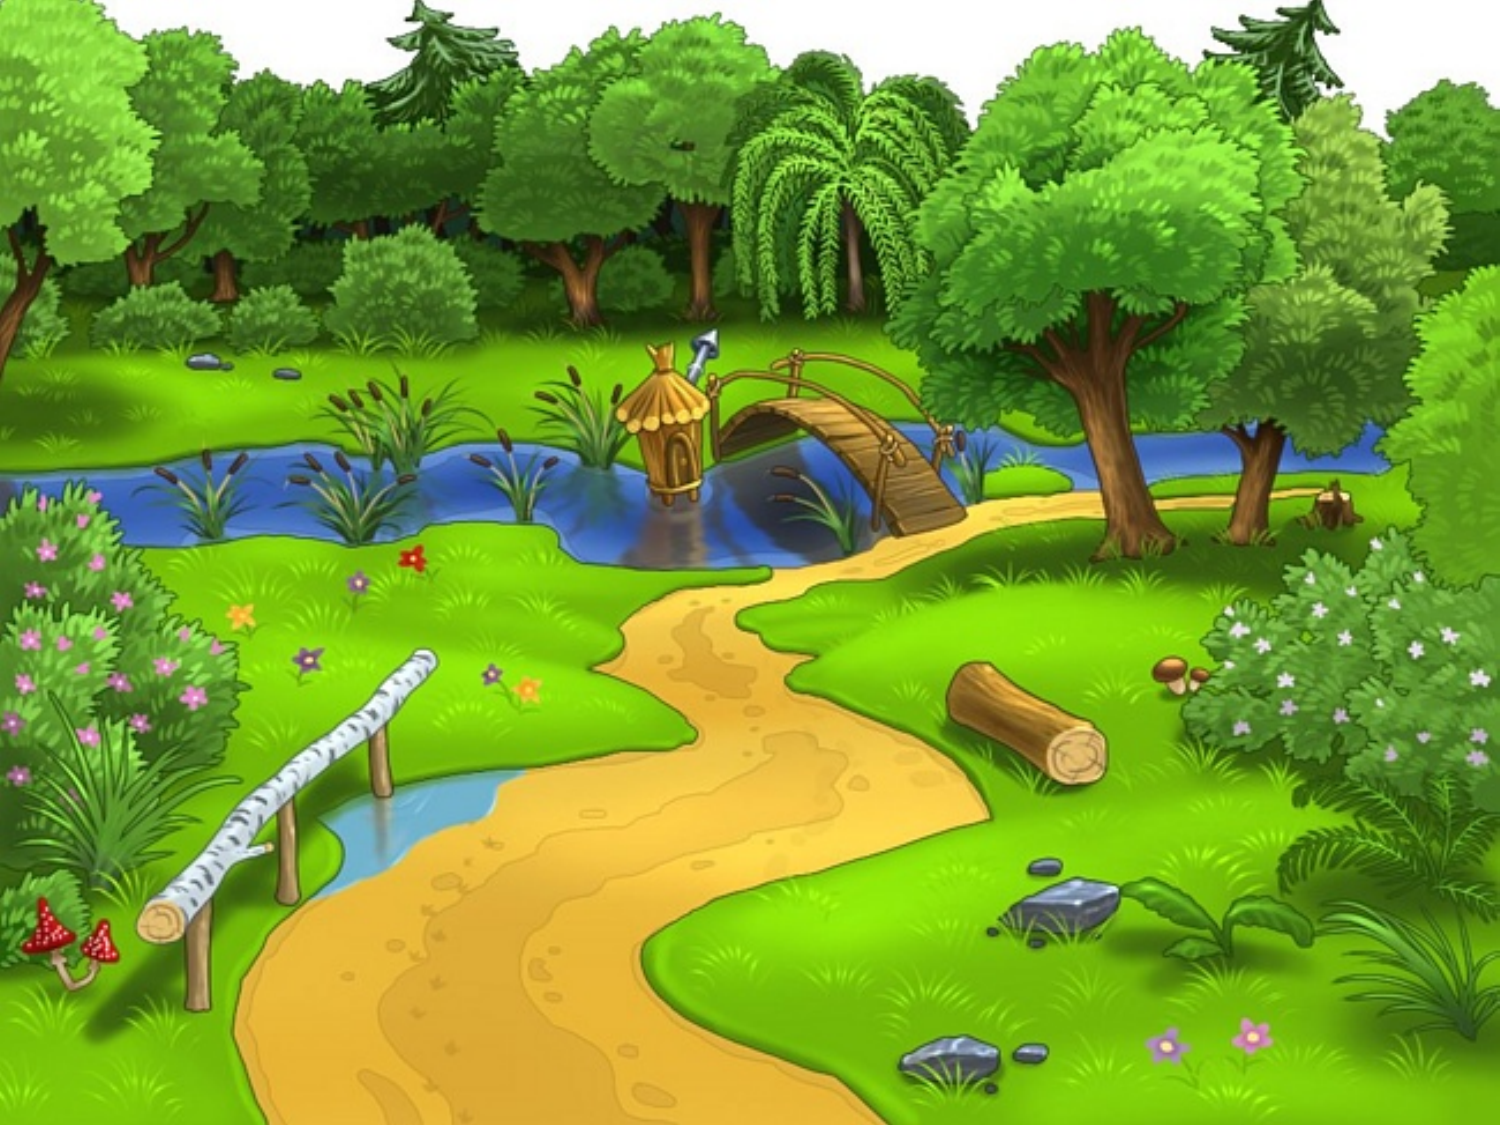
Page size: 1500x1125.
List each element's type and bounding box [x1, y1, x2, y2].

list [0, 0, 1500, 1125]
